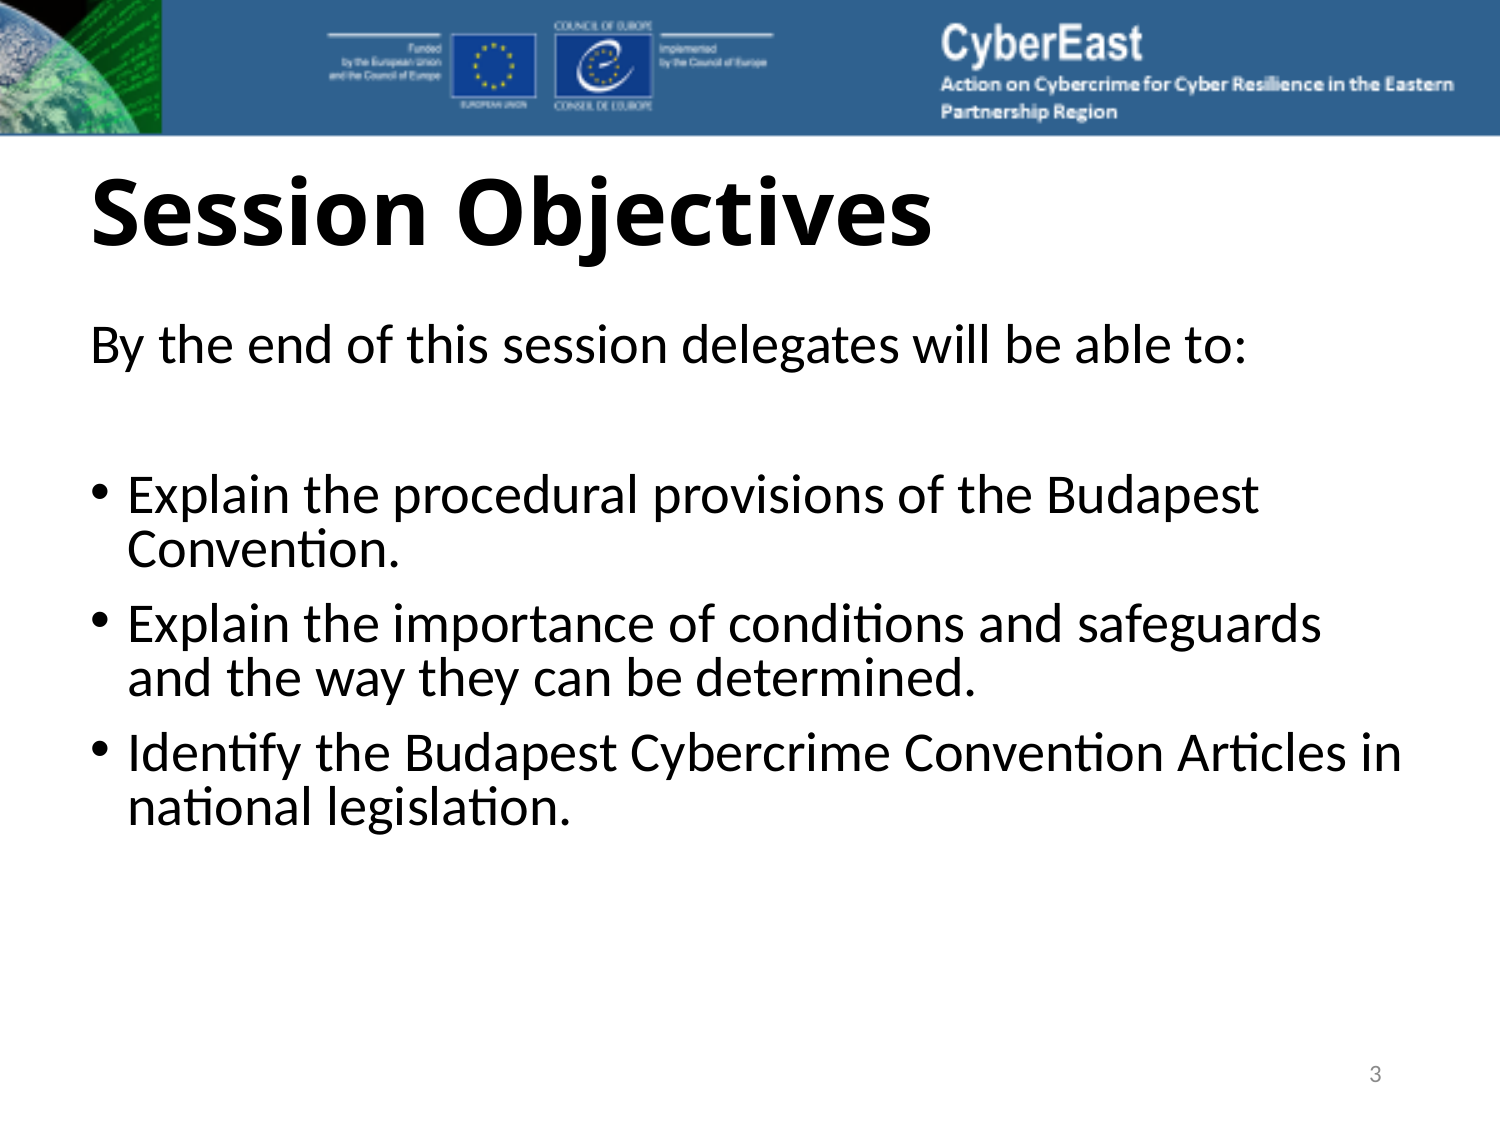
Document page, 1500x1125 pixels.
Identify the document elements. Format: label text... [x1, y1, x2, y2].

title Session Objectives [75, 139, 1425, 224]
slide_number 3 [1059, 1042, 1397, 1103]
list By the end of this session delegates will be able to: Explain the procedural provisions of the Budapest Convention. Explain the importance of conditions and safeguards and the way they can be determined. Identify the Budapest Cybercrime Convention Articles in national legislation. [75, 224, 1425, 1035]
picture [0, 0, 1500, 1125]
